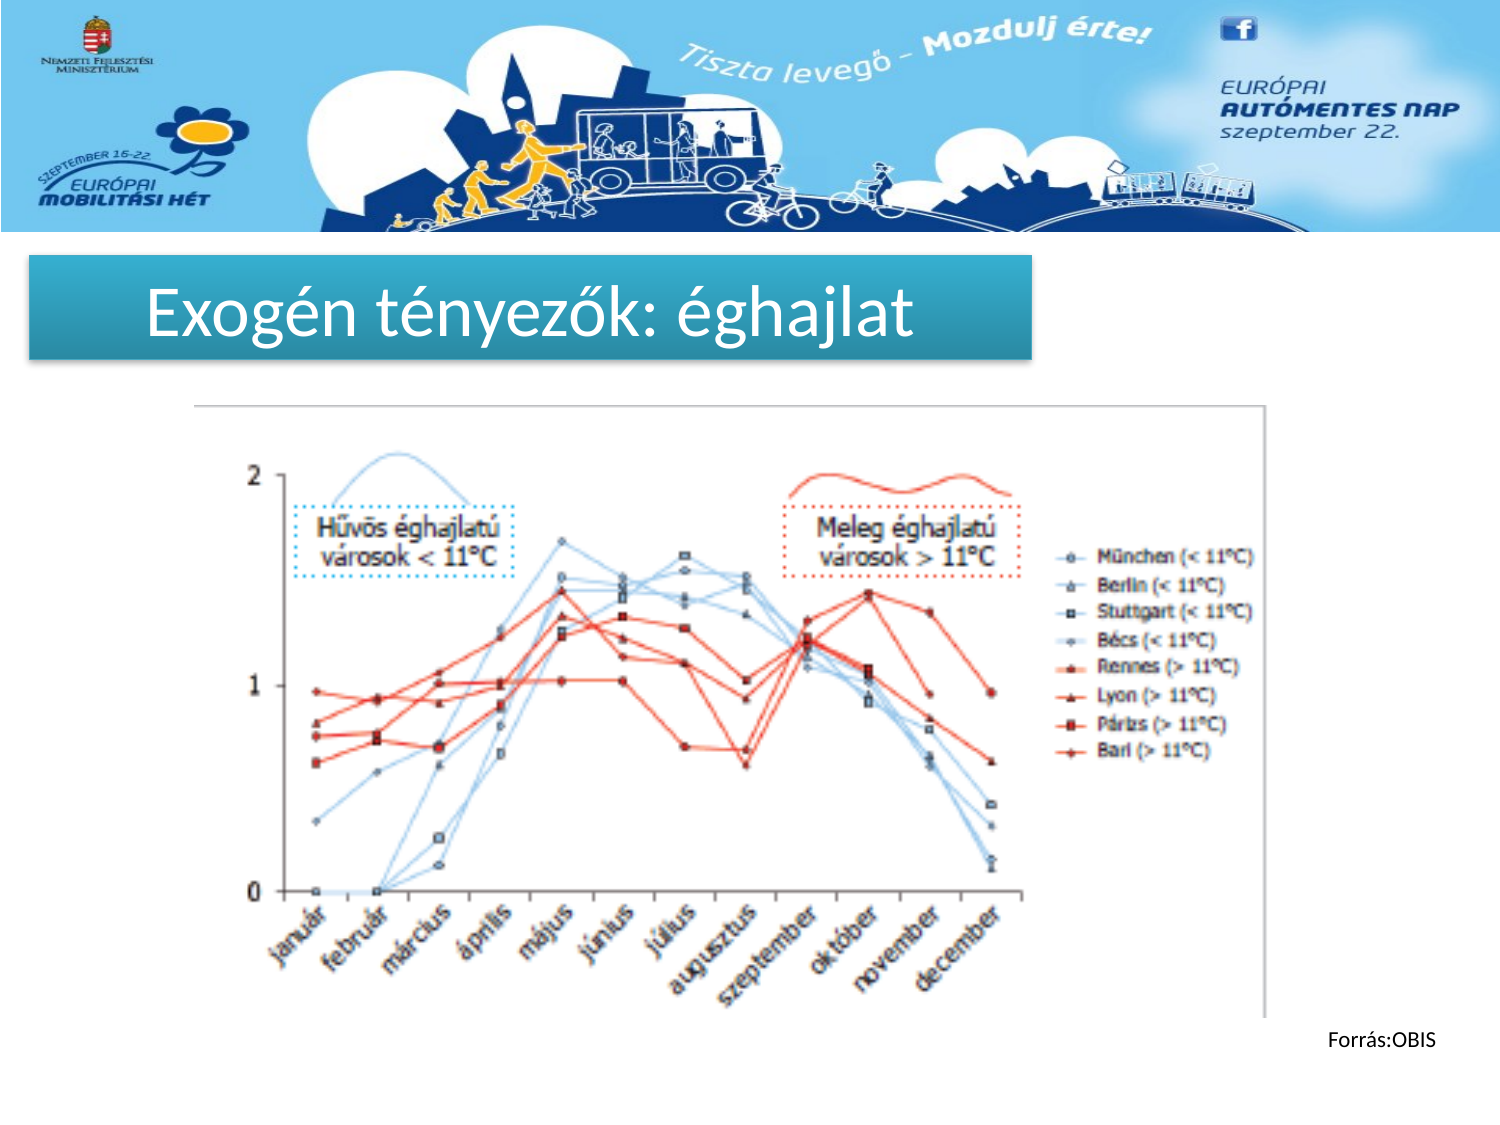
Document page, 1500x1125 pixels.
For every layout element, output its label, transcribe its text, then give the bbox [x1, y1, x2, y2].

title Exogén tényezők: éghajlat [29, 255, 1032, 360]
picture [194, 404, 1270, 1018]
text_box Forrás:OBIS [1313, 1017, 1500, 1060]
picture [1, 0, 1500, 232]
